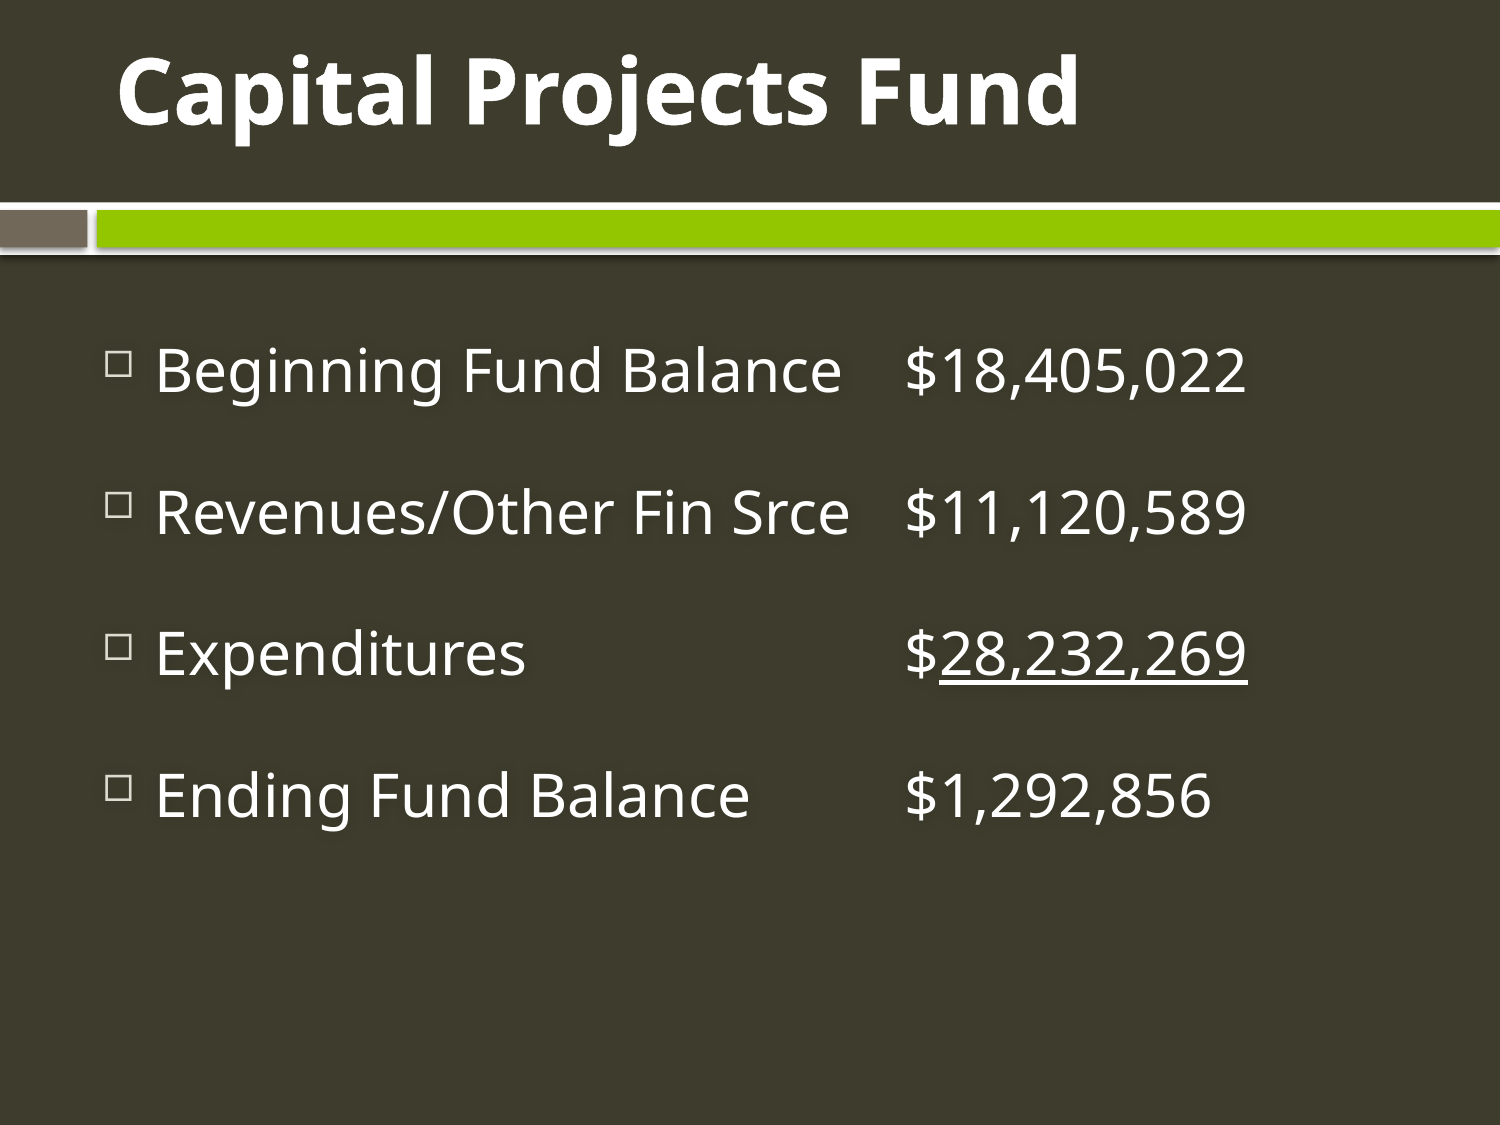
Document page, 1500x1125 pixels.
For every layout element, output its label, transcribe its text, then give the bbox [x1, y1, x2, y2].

list Beginning Fund Balance $18,405,022 Revenues/Other Fin Srce $11,120,589 Expenditures $28,232,269 Ending Fund Balance $1,292,856 [87, 324, 1425, 1063]
title Capital Projects Fund [99, 0, 1438, 175]
